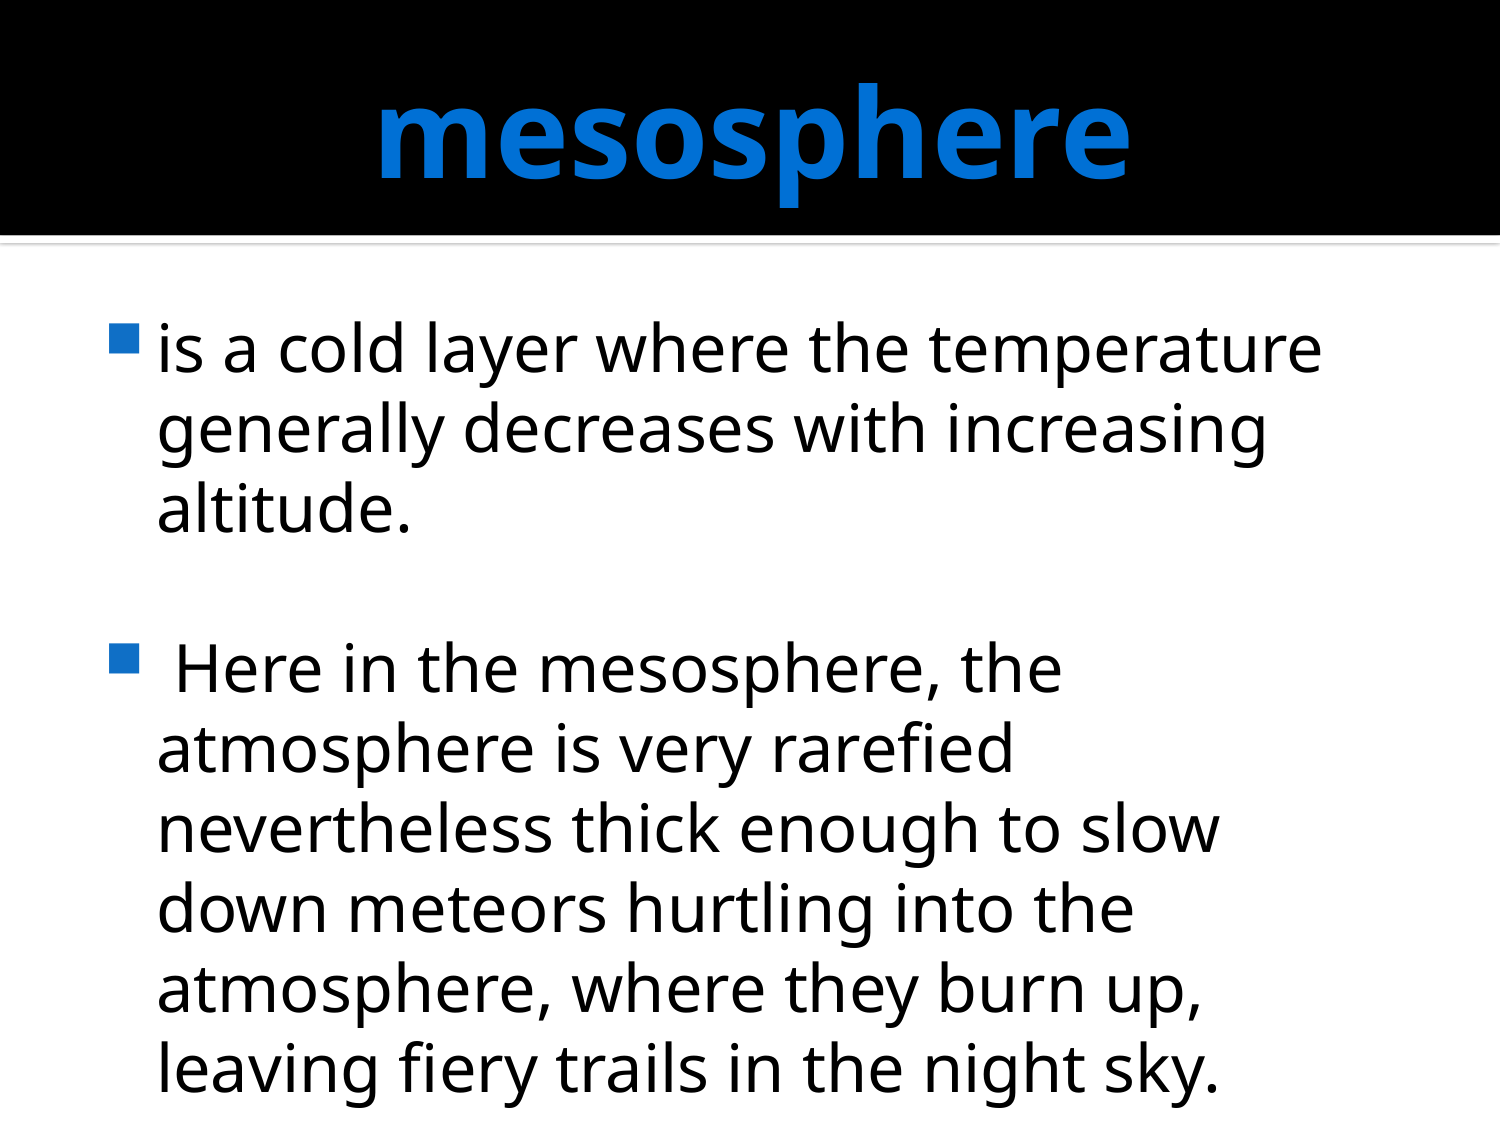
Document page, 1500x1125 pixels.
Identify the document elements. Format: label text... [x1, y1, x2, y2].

title mesosphere [75, 25, 1425, 231]
list is a cold layer where the temperature generally decreases with increasing altitude. Here in the mesosphere, the atmosphere is very rarefied nevertheless thick enough to slow down meteors hurtling into the atmosphere, where they burn up, leaving fiery trails in the night sky. [75, 291, 1425, 1050]
